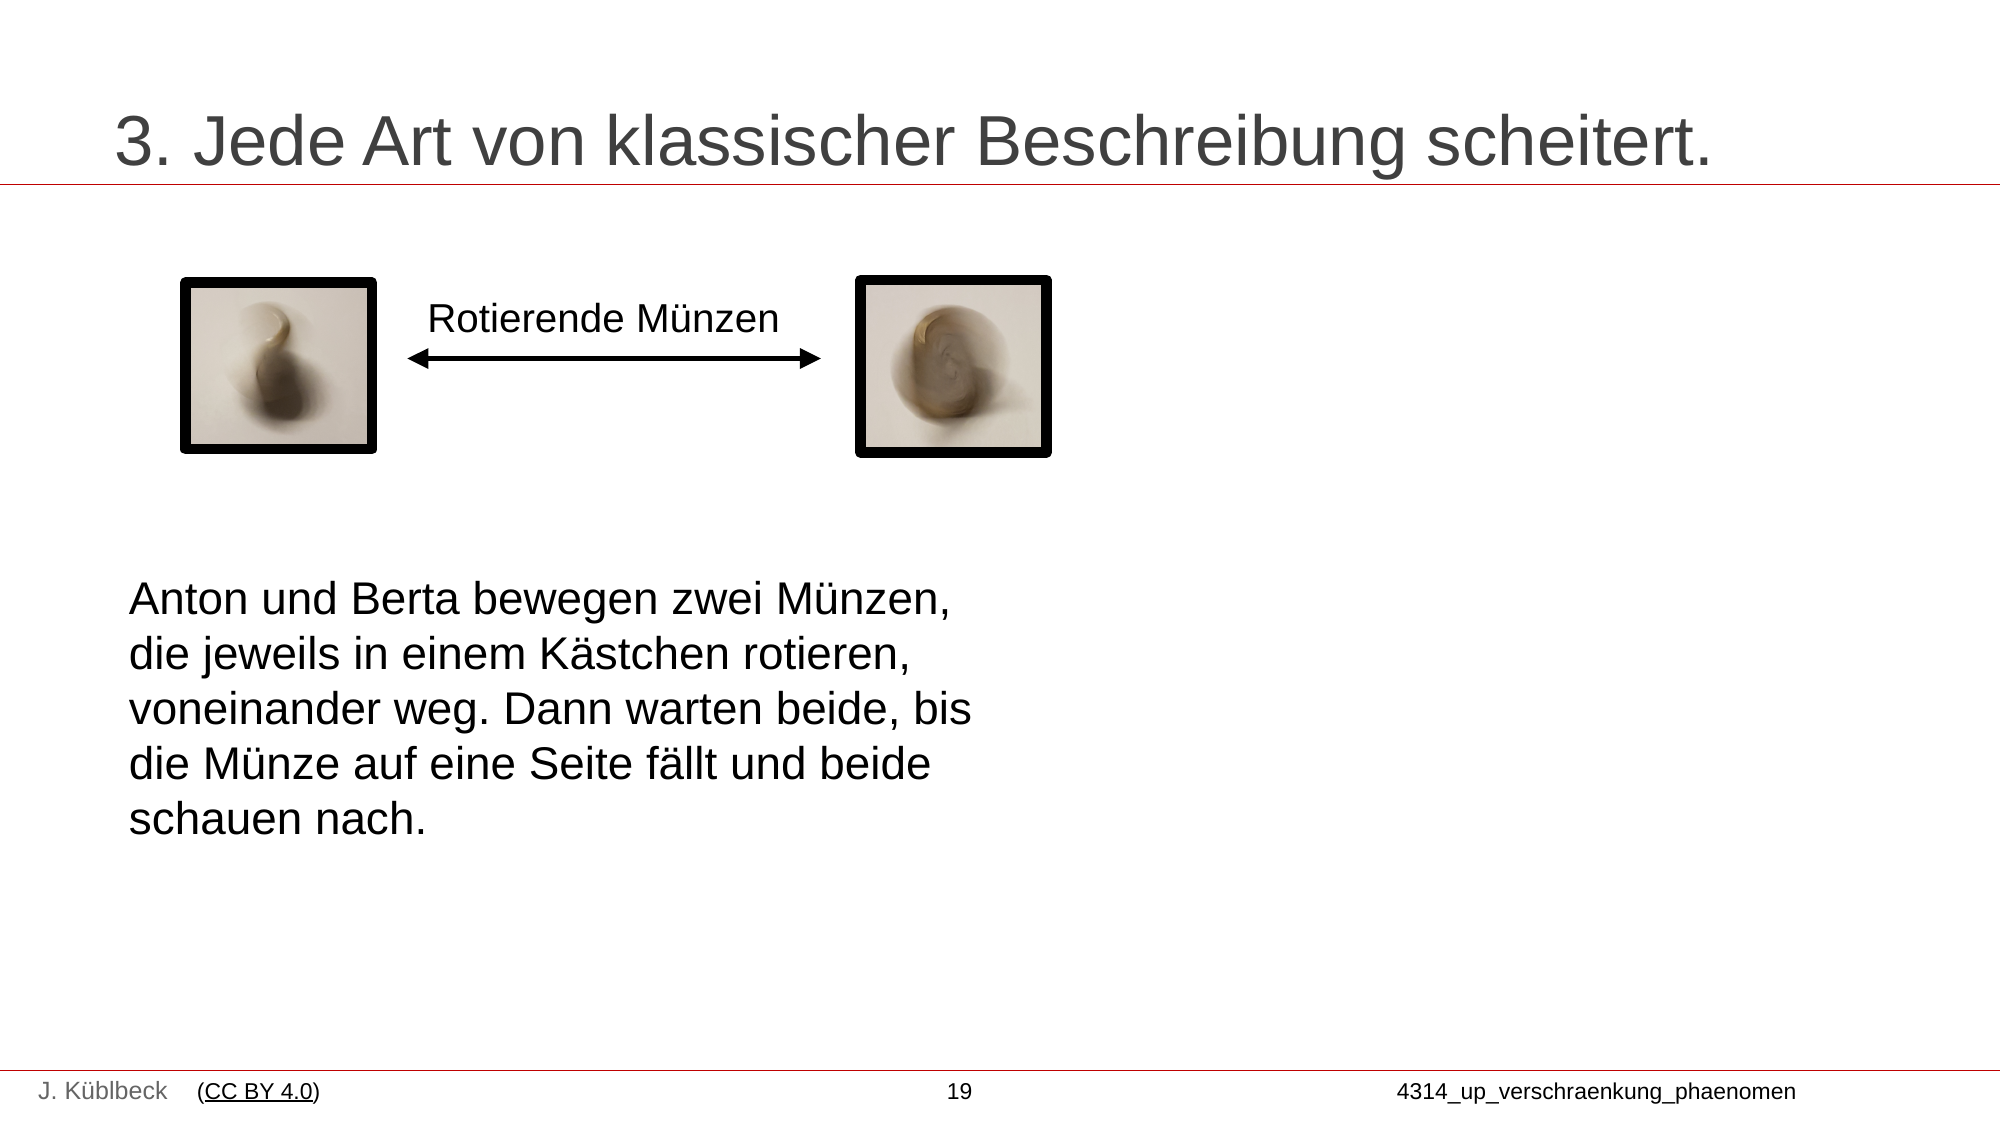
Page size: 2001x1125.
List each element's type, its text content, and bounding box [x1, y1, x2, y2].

text_box Anton und Berta bewegen zwei Münzen, die jeweils in einem Kästchen rotieren, voneinander weg. Dann warten beide, bis die Münze auf eine Seite fällt und beide schauen nach. [114, 255, 1827, 1035]
title 3. Jede Art von klassischer Beschreibung scheitert. [99, 90, 1900, 185]
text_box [190, 284, 1042, 448]
